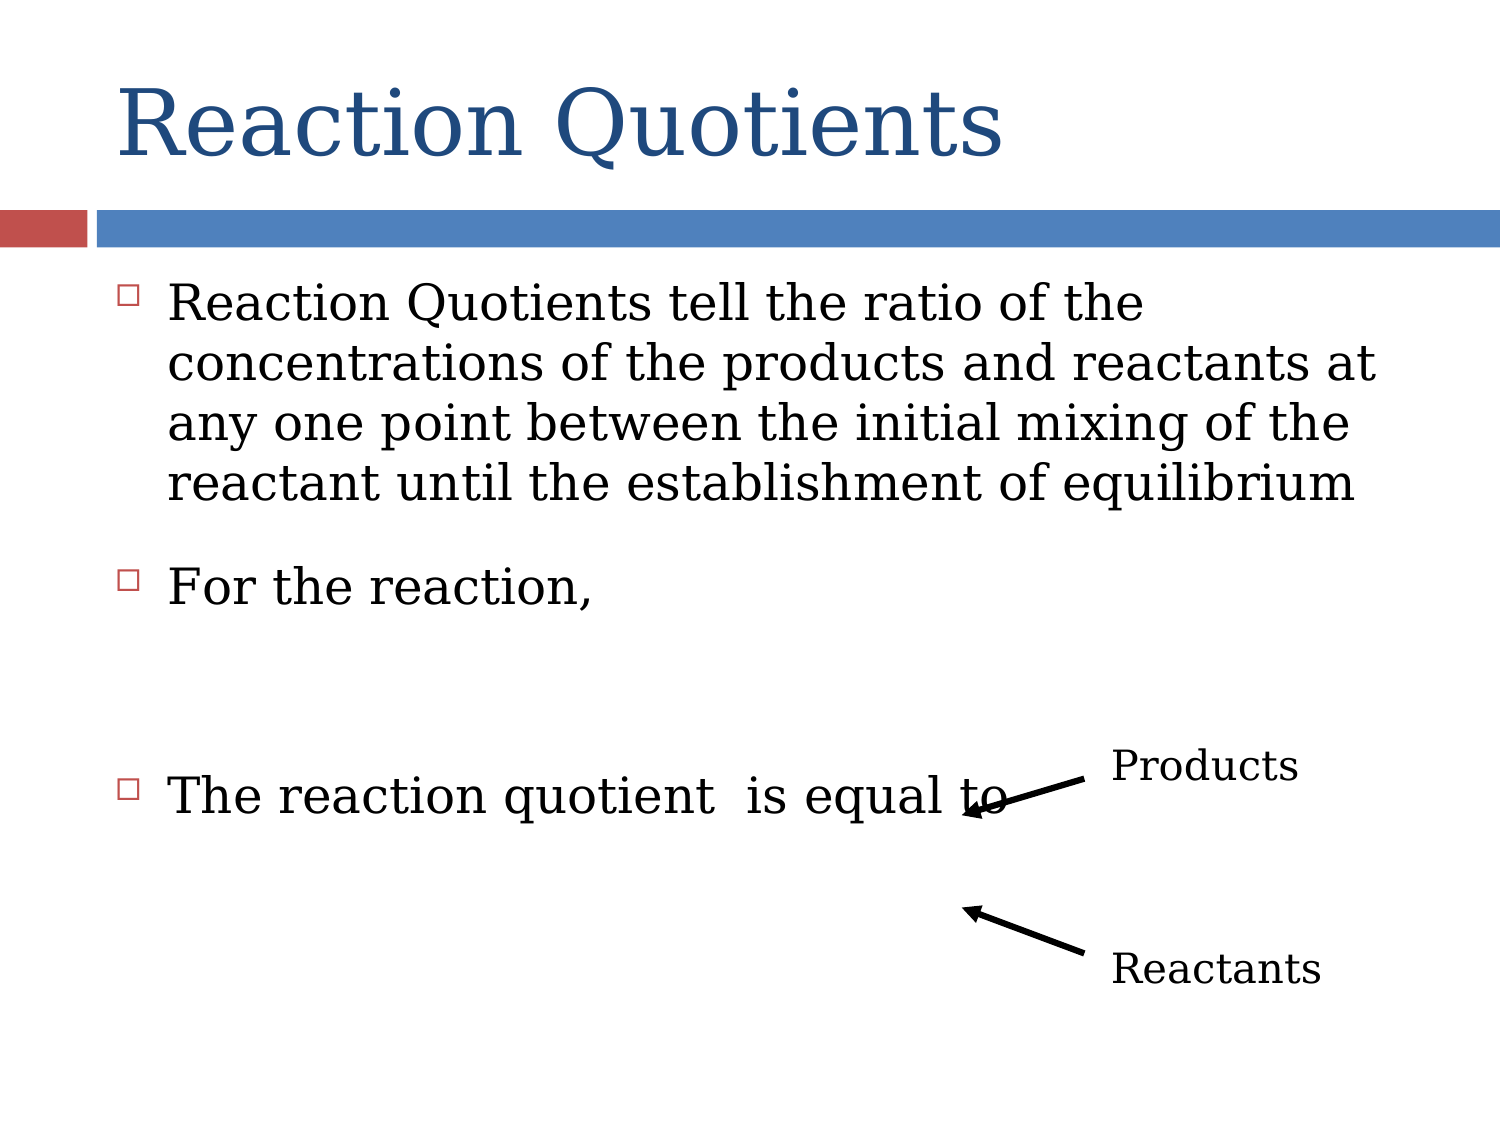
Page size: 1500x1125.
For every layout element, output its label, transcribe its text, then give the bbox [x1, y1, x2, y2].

text_box Reactants [1096, 934, 1373, 1000]
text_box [961, 907, 1085, 954]
text_box Products [1096, 731, 1373, 797]
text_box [961, 778, 1085, 816]
title Reaction Quotients [100, 37, 1438, 200]
